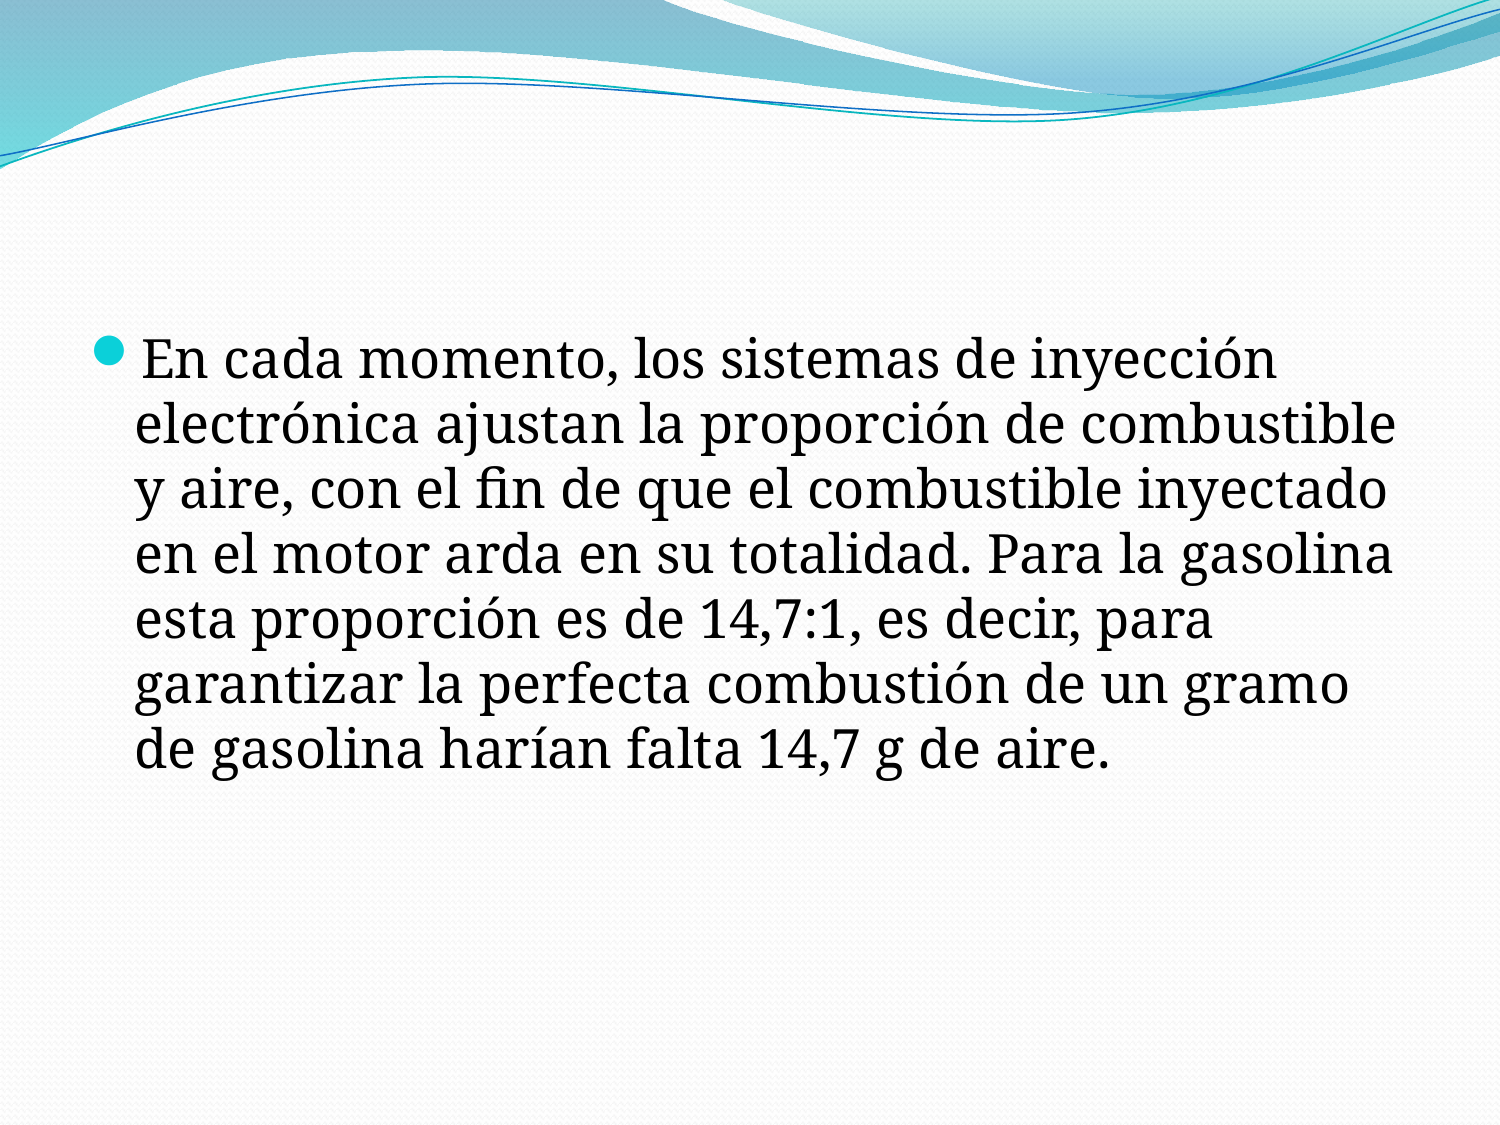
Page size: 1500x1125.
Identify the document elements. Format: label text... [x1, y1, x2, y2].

list En cada momento, los sistemas de inyección electrónica ajustan la proporción de combustible y aire, con el fin de que el combustible inyectado en el motor arda en su totalidad. Para la gasolina esta proporción es de 14,7:1, es decir, para garantizar la perfecta combustión de un gramo de gasolina harían falta 14,7 g de aire. [75, 317, 1425, 1038]
